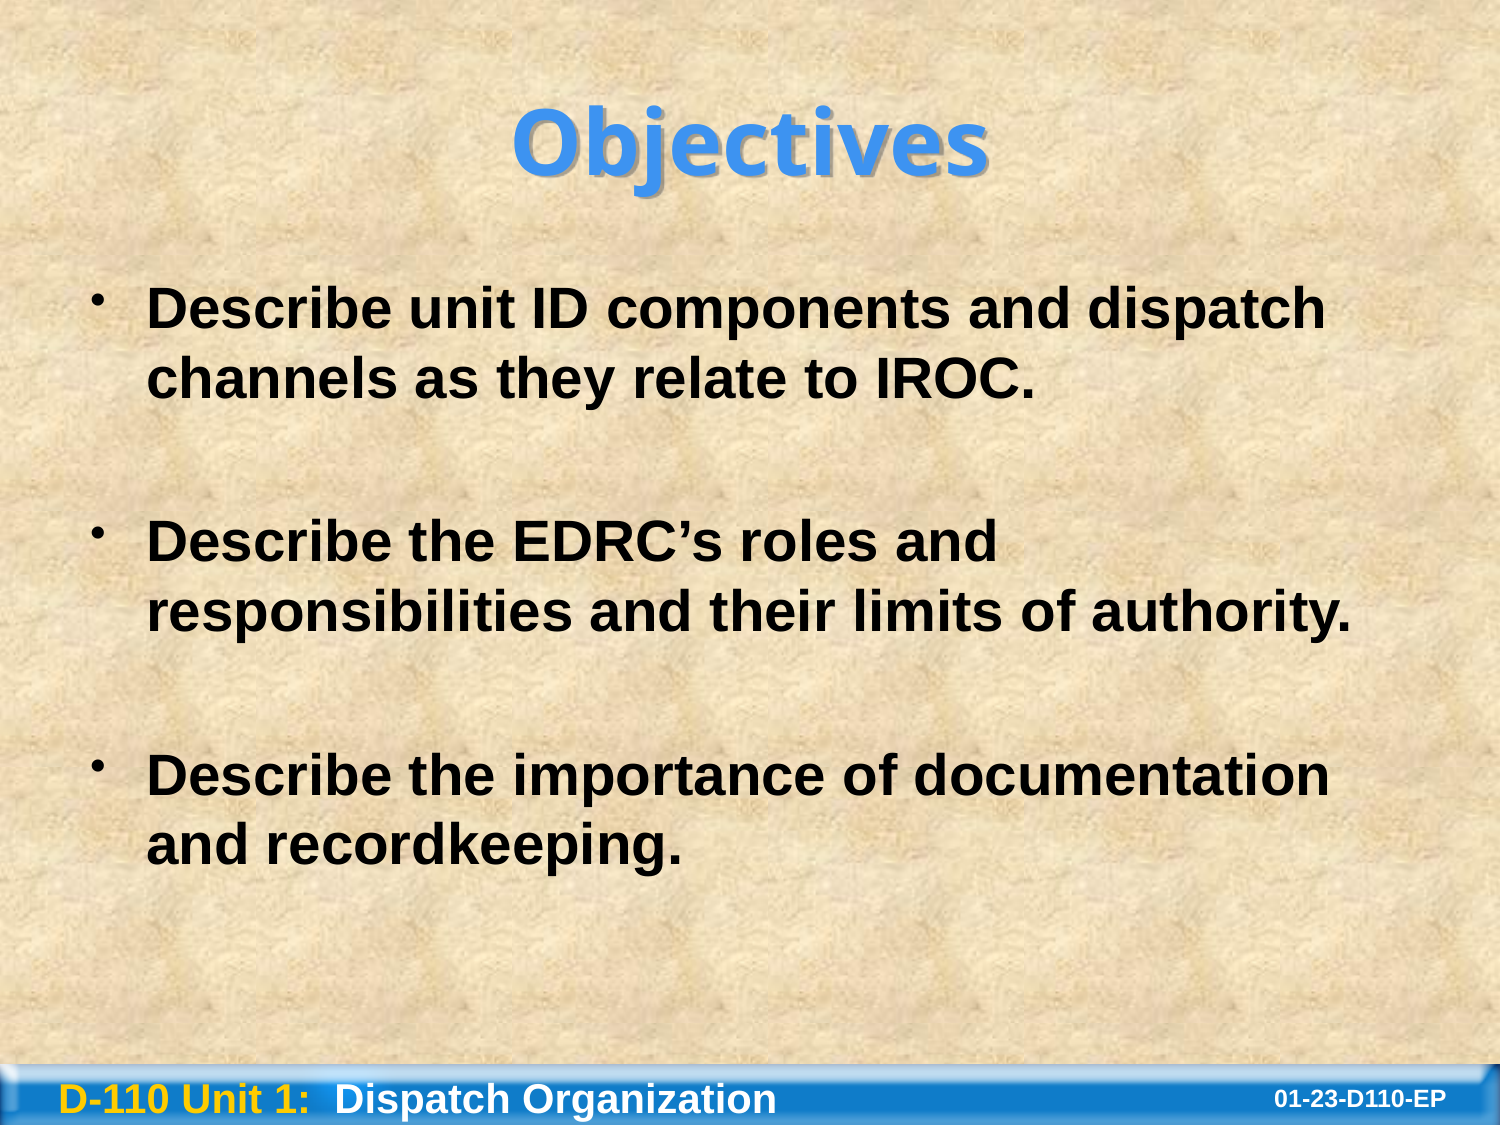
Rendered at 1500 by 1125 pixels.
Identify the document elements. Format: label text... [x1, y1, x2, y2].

picture [0, 0, 1500, 1125]
title Objectives [75, 45, 1425, 233]
list Describe unit ID components and dispatch channels as they relate to IROC. Describe the EDRC’s roles and responsibilities and their limits of authority. Describe the importance of documentation and recordkeeping. [75, 262, 1425, 1005]
text_box D-110 Unit 1: Dispatch Organization [43, 1064, 1039, 1125]
